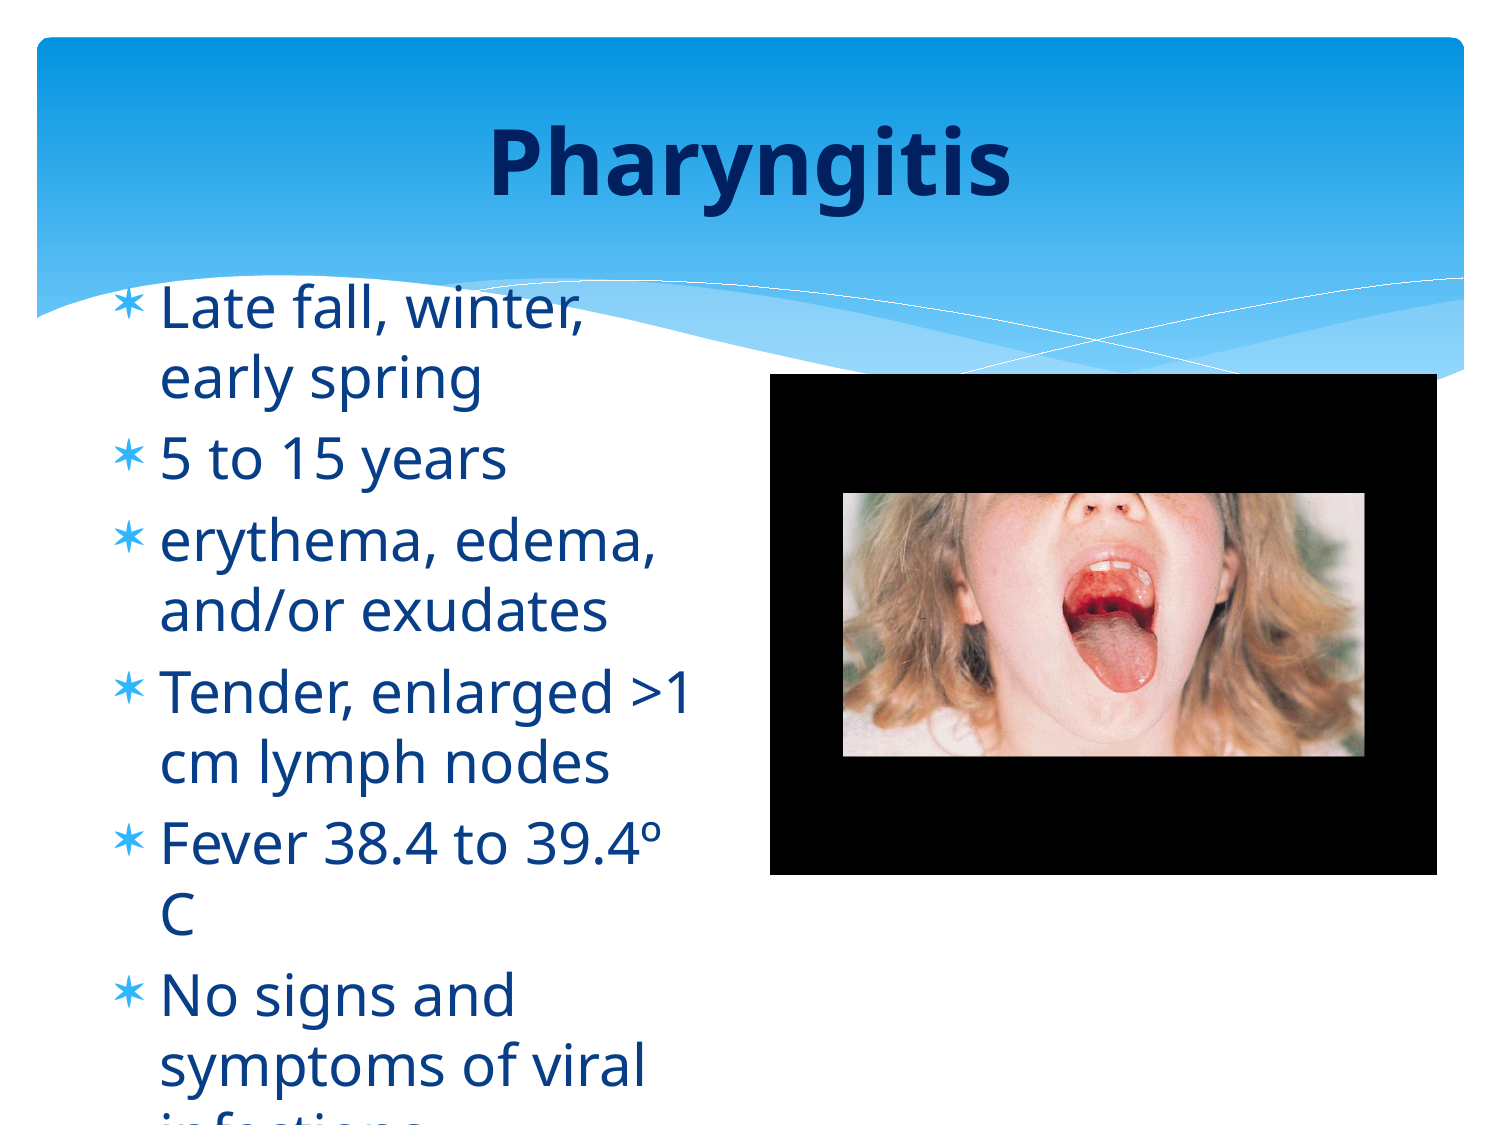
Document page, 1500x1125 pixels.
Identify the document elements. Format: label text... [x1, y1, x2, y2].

title Pharyngitis [75, 55, 1425, 261]
list Late fall, winter, early spring 5 to 15 years erythema, edema, and/or exudates Tender, enlarged >1 cm lymph nodes Fever 38.4 to 39.4º C No signs and symptoms of viral infections [99, 262, 727, 828]
picture [769, 374, 1437, 876]
